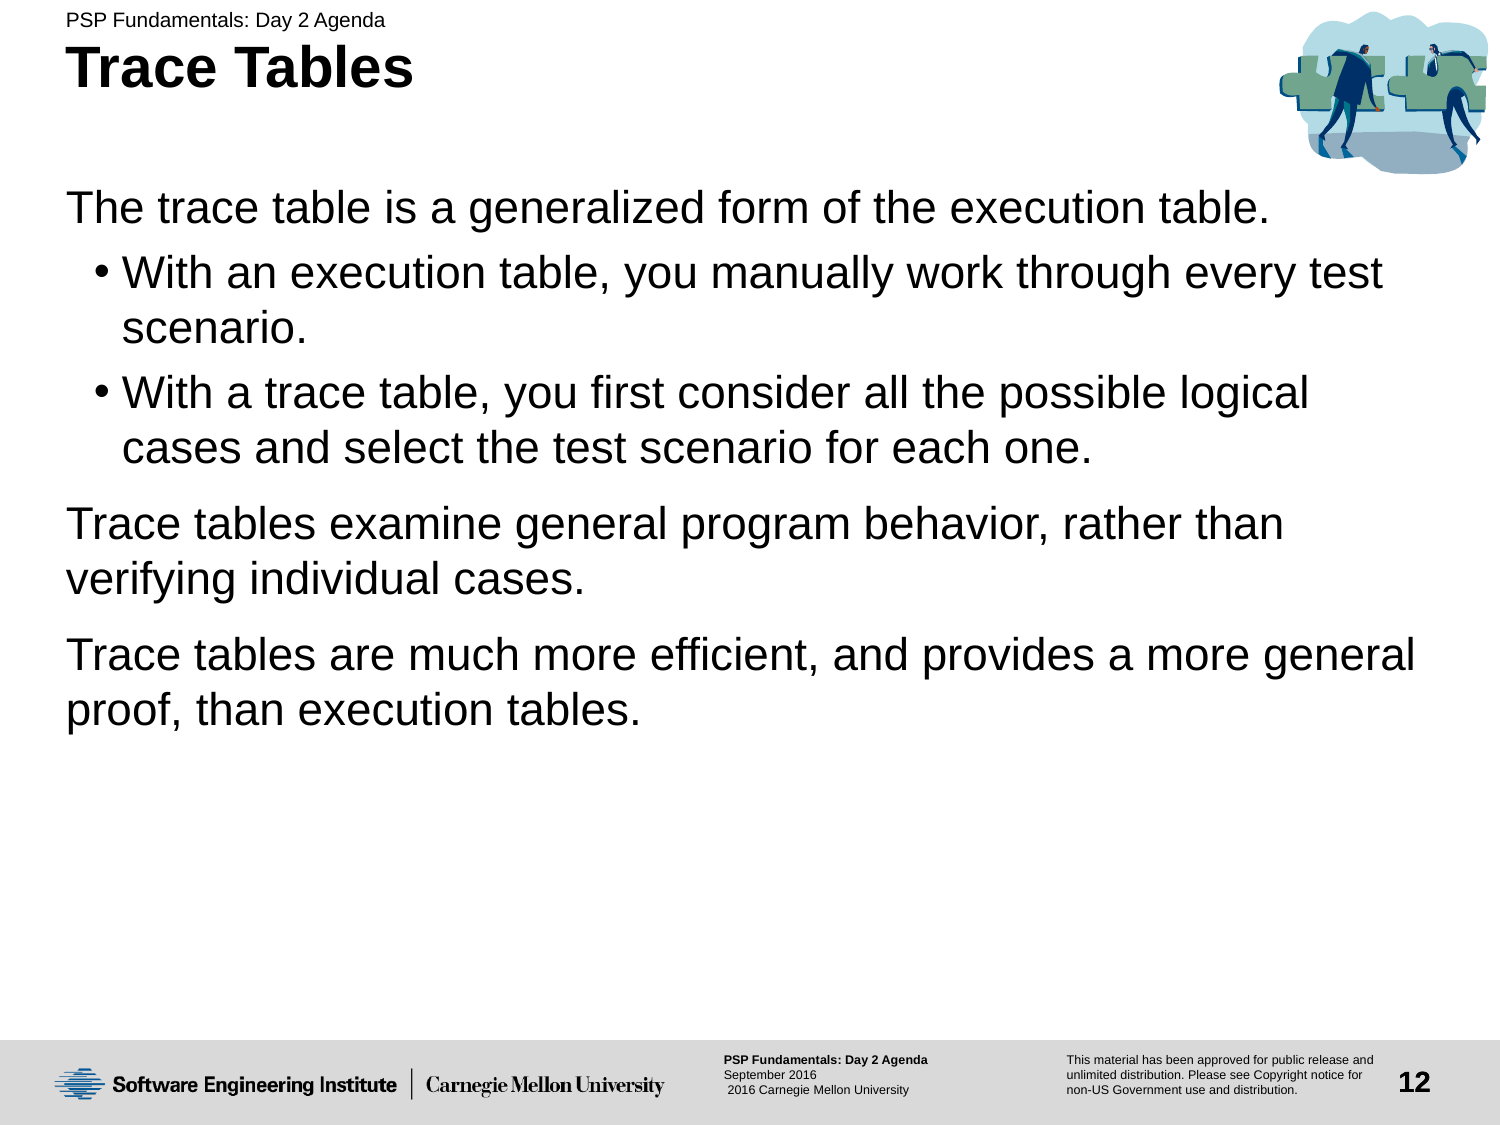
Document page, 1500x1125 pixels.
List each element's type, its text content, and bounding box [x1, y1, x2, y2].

picture [1277, 11, 1489, 177]
title Trace Tables [65, 37, 1277, 148]
list The trace table is a generalized form of the execution table. With an execution table, you manually work through every test scenario. With a trace table, you first consider all the possible logical cases and select the test scenario for each one. Trace tables examine general program behavior, rather than verifying individual cases. Trace tables are much more efficient, and provides a more general proof, than execution tables. [65, 177, 1431, 1000]
picture [46, 1061, 673, 1104]
